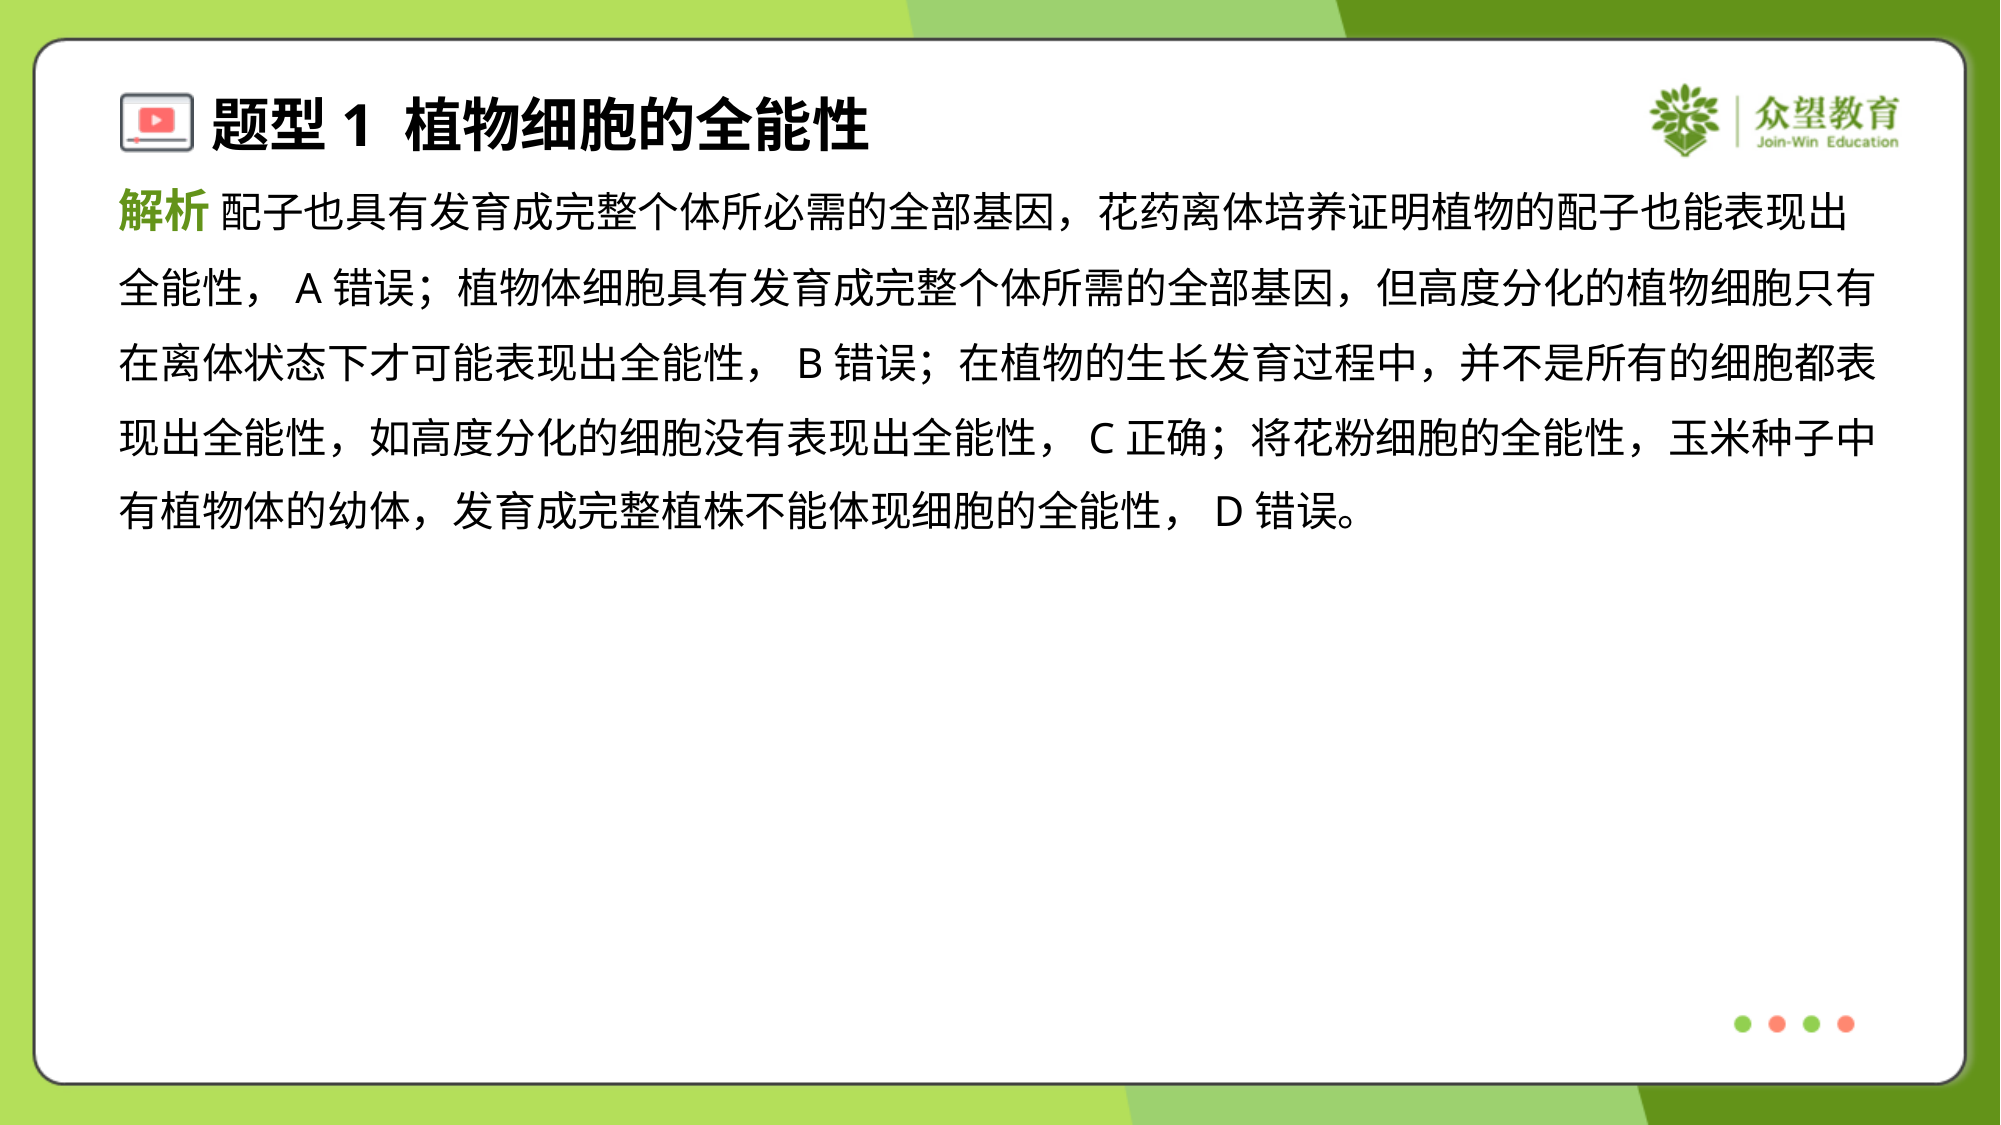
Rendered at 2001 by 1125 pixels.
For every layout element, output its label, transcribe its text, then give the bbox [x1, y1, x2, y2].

picture [0, 0, 2000, 1125]
text_box 解析 配子也具有发育成完整个体所必需的全部基因，花药离体培养证明植物的配子也能表现出 全能性，A错误；植物体细胞具有发育成完整个体所需的全部基因，但高度分化的植物细胞只有 在离体状态下才可能表现出全能性，B错误；在植物的生长发育过程中，并不是所有的细胞都表 现出全能性，如高度分化的细胞没有表现出全能性，C正确；将花粉细胞的全能性，玉米种子中 有植物体的幼体，发育成完整植株不能体现细胞的全能性，D错误。 [118, 159, 1883, 527]
